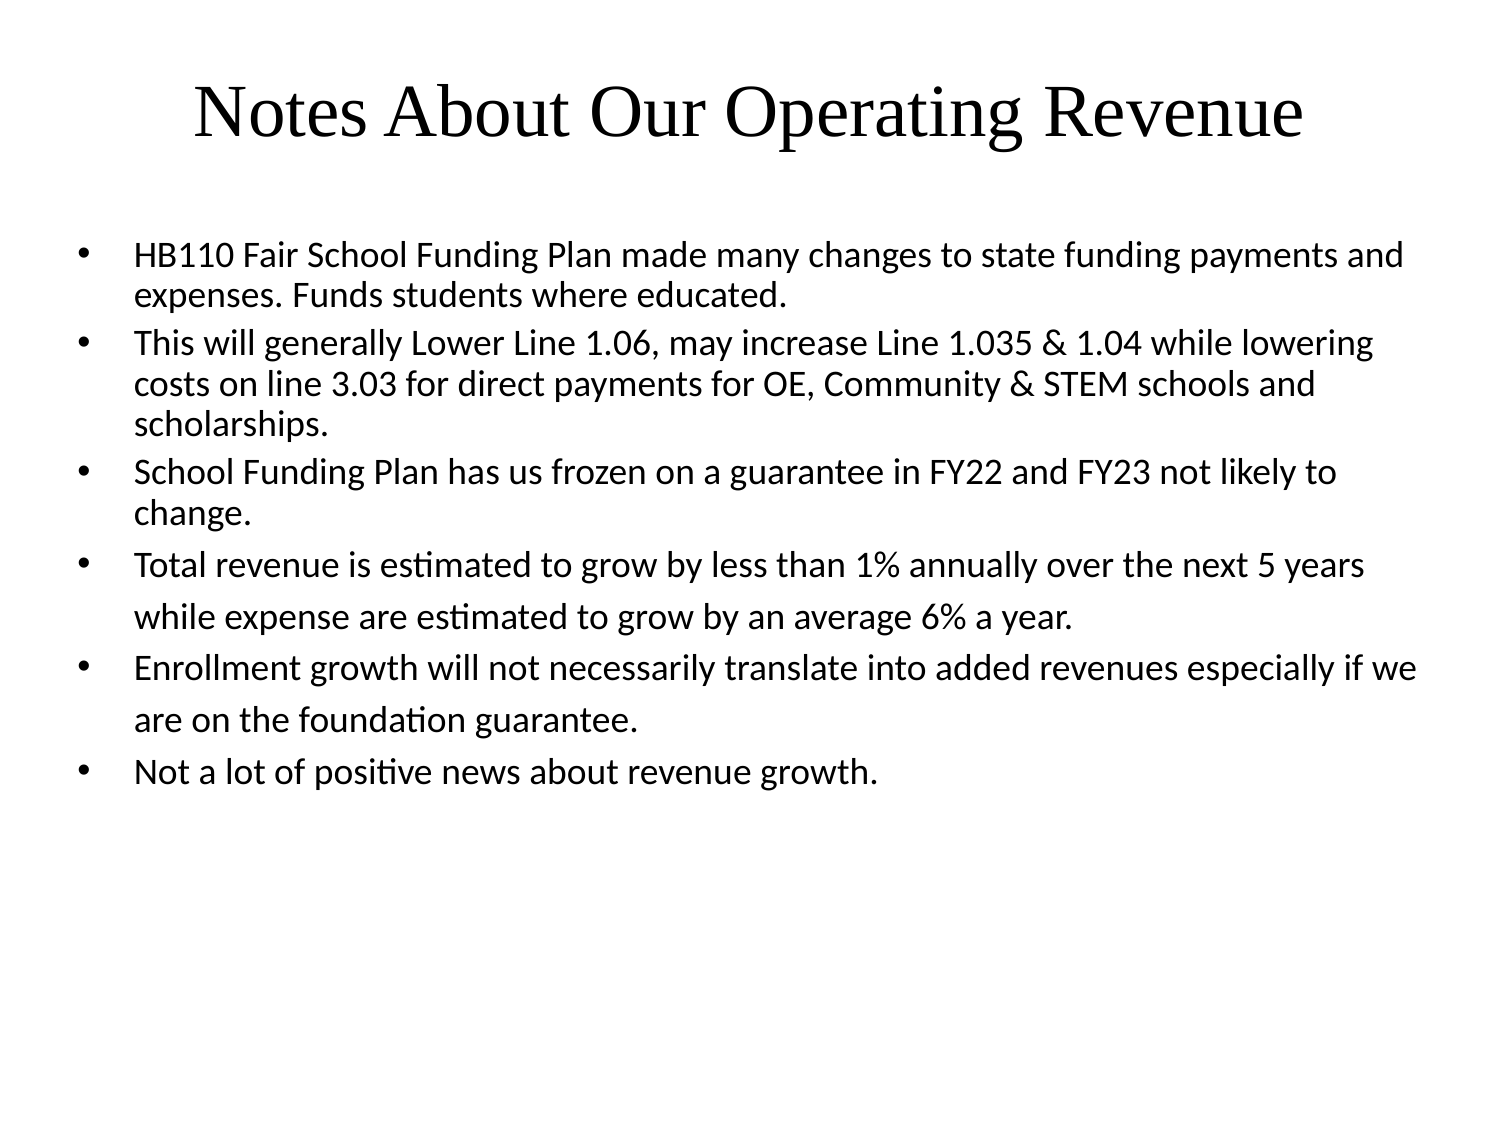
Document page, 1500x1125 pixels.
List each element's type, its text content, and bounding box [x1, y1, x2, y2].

title Notes About Our Operating Revenue [75, 12, 1425, 174]
list HB110 Fair School Funding Plan made many changes to state funding payments and expenses. Funds students where educated. This will generally Lower Line 1.06, may increase Line 1.035 & 1.04 while lowering costs on line 3.03 for direct payments for OE, Community & STEM schools and scholarships. School Funding Plan has us frozen on a guarantee in FY22 and FY23 not likely to change. Total revenue is estimated to grow by less than 1% annually over the next 5 years while expense are estimated to grow by an average 6% a year. Enrollment growth will not necessarily translate into added revenues especially if we are on the foundation guarantee. Not a lot of positive news about revenue growth. [62, 174, 1438, 938]
